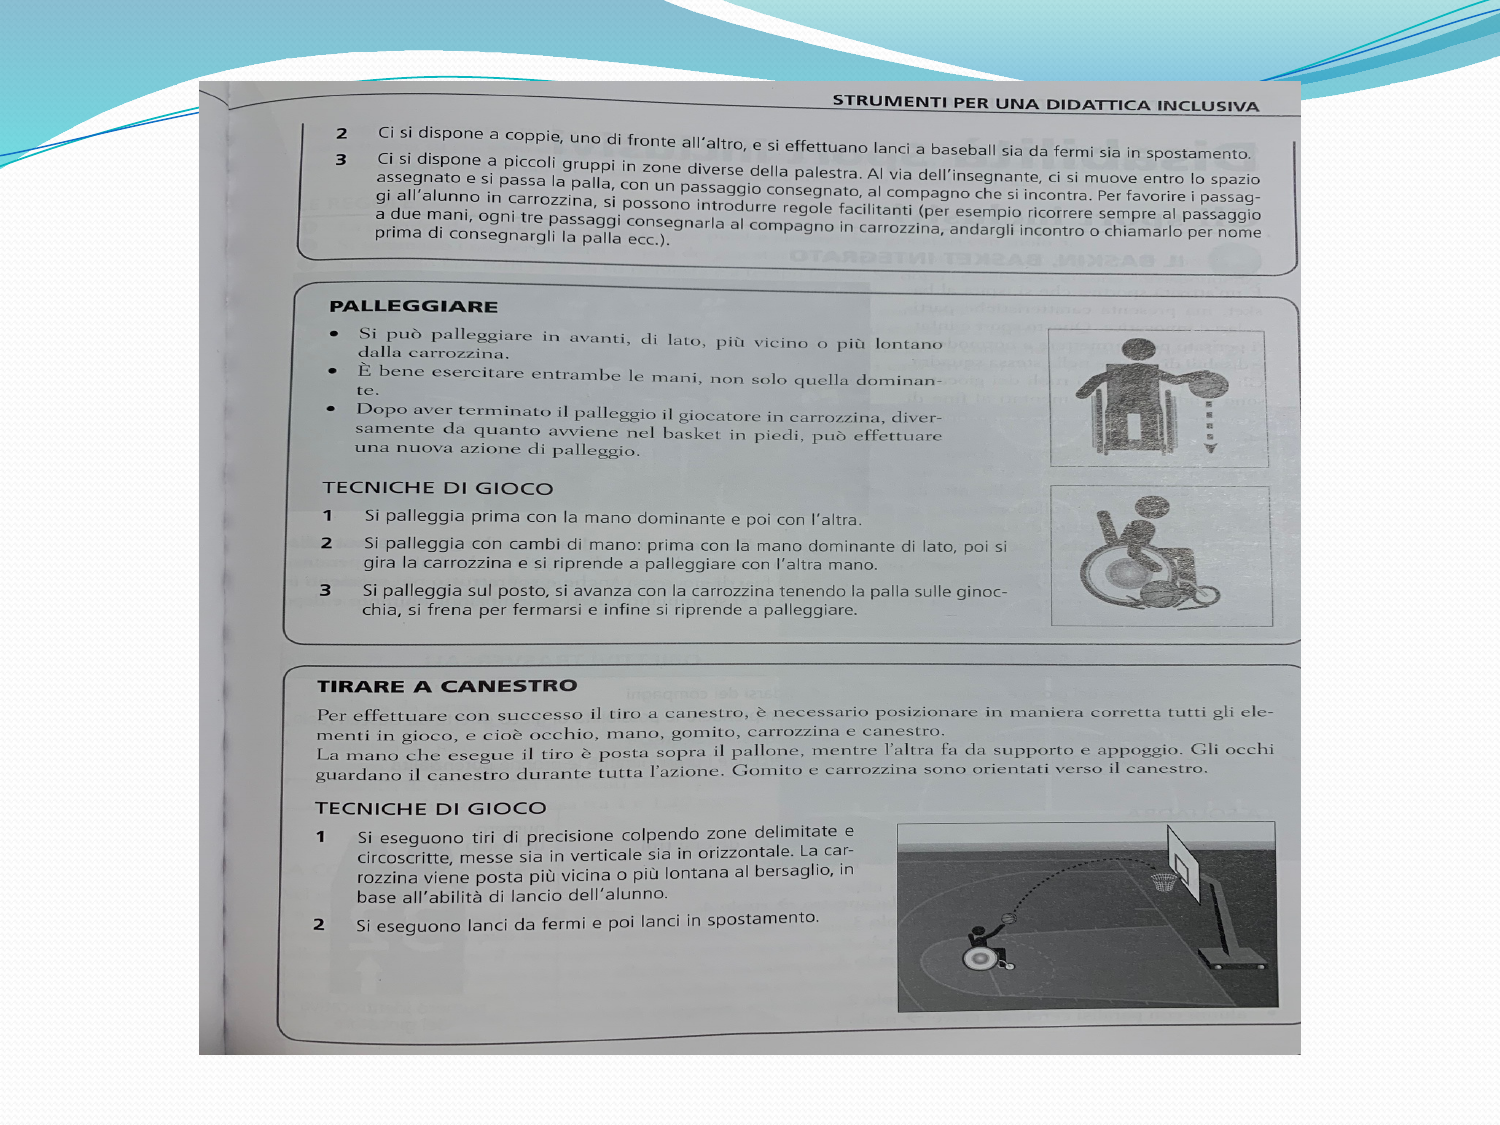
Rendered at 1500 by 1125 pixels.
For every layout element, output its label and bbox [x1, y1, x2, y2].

list [198, 81, 1301, 1055]
